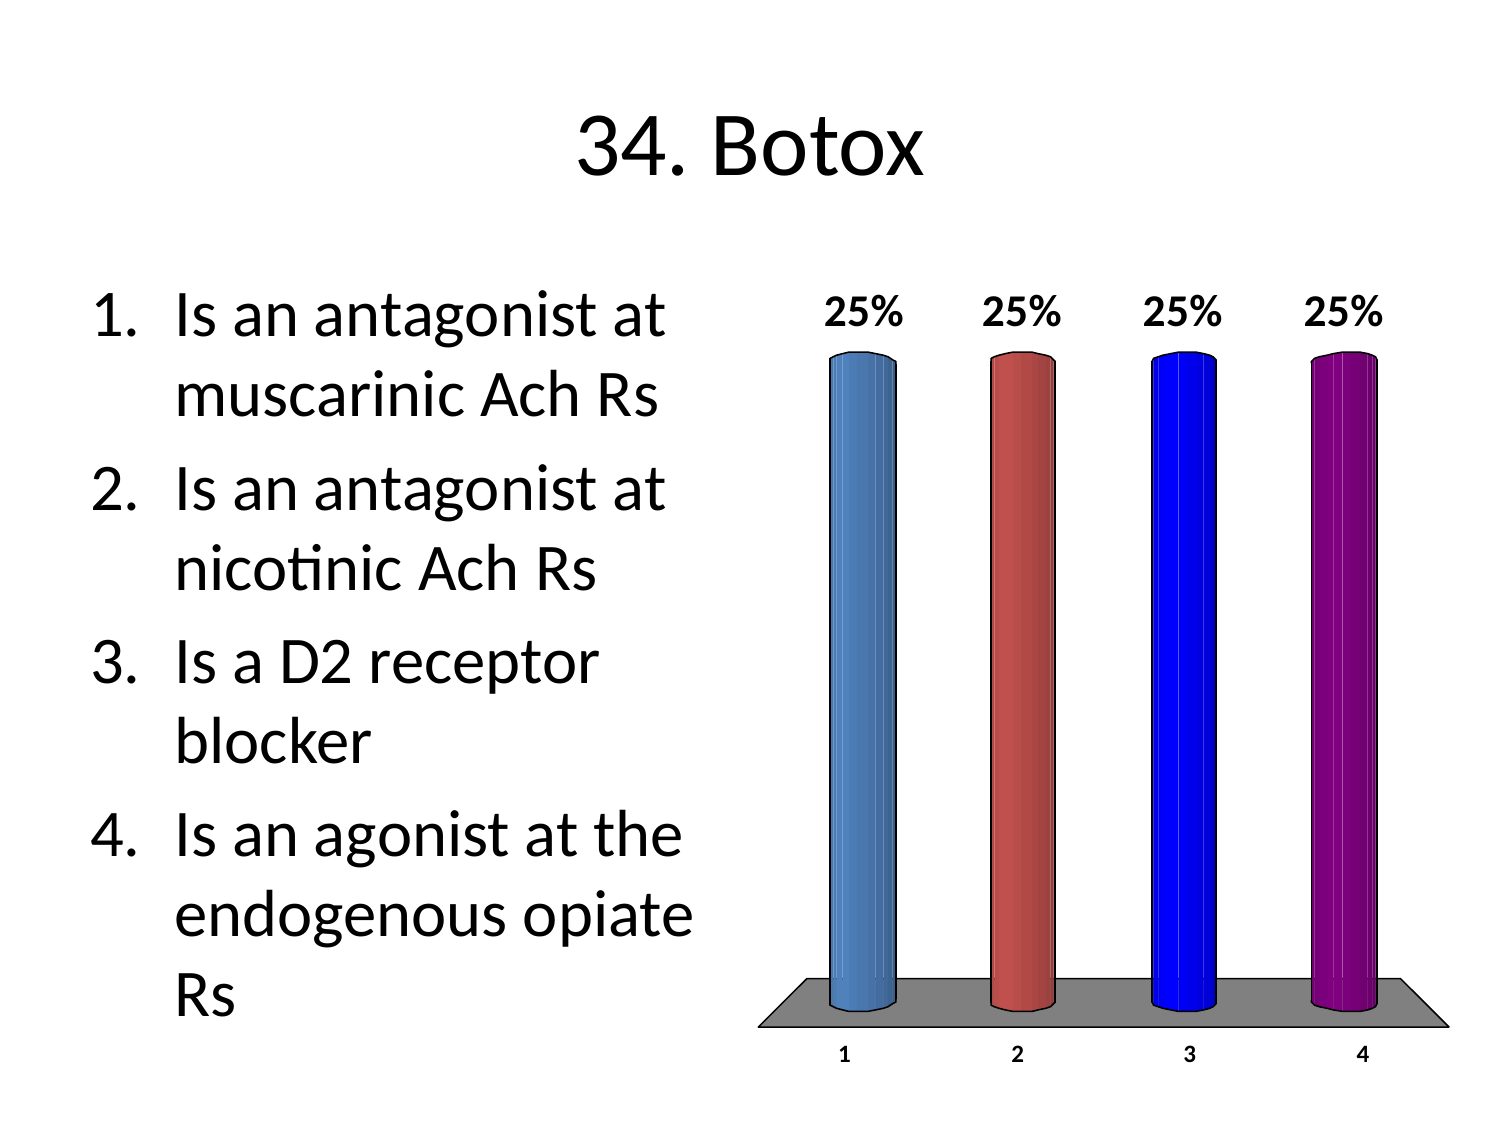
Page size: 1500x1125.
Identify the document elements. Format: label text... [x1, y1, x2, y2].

list Is an antagonist at muscarinic Ach Rs Is an antagonist at nicotinic Ach Rs Is a D2 receptor blocker Is an agonist at the endogenous opiate Rs [75, 262, 750, 1005]
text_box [739, 270, 1490, 1115]
title 34. Botox [75, 45, 1425, 233]
